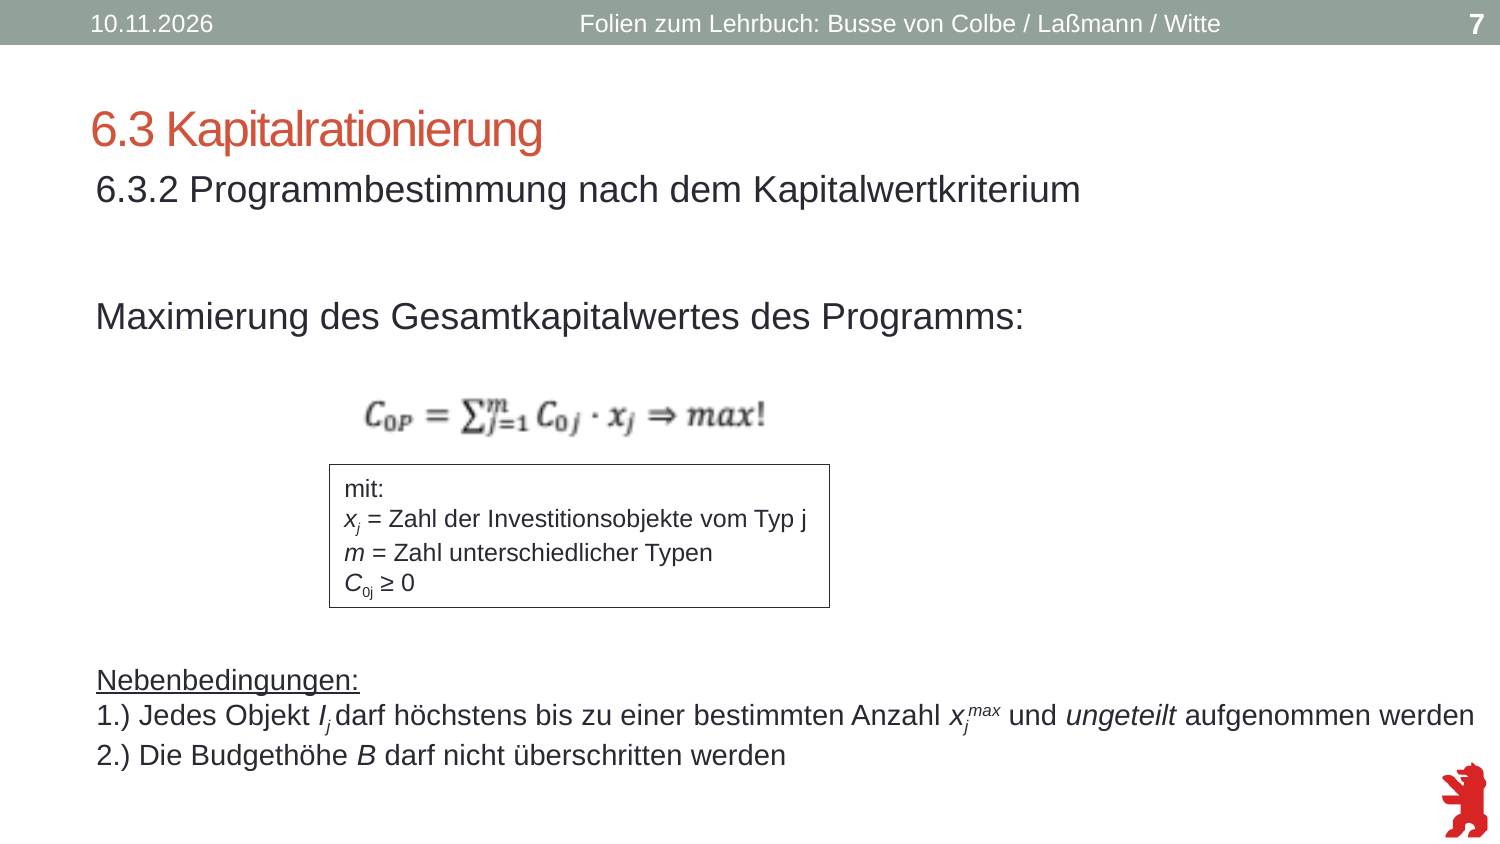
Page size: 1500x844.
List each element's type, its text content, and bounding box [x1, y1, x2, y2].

text_box Nebenbedingungen: 1.) Jedes Objekt Ij darf höchstens bis zu einer bestimmten Anzahl xjmax und ungeteilt aufgenommen werden 2.) Die Budgethöhe B darf nicht überschritten werden [81, 653, 1491, 814]
picture [1434, 760, 1500, 844]
picture [329, 372, 796, 473]
text_box 6.3.2 Programmbestimmung nach dem Kapitalwertkriterium [80, 157, 1097, 217]
title 6.3 Kapitalrationierung [75, 65, 1425, 188]
text_box Maximierung des Gesamtkapitalwertes des Programms: [80, 284, 1041, 345]
footer Folien zum Lehrbuch: Busse von Colbe / Laßmann / Witte [562, 2, 1238, 43]
text_box mit: xj = Zahl der Investitionsobjekte vom Typ j m = Zahl unterschiedlicher Typen C0j ≥ 0 [329, 464, 830, 608]
slide_number 7 [1325, 2, 1500, 43]
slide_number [75, 2, 550, 43]
